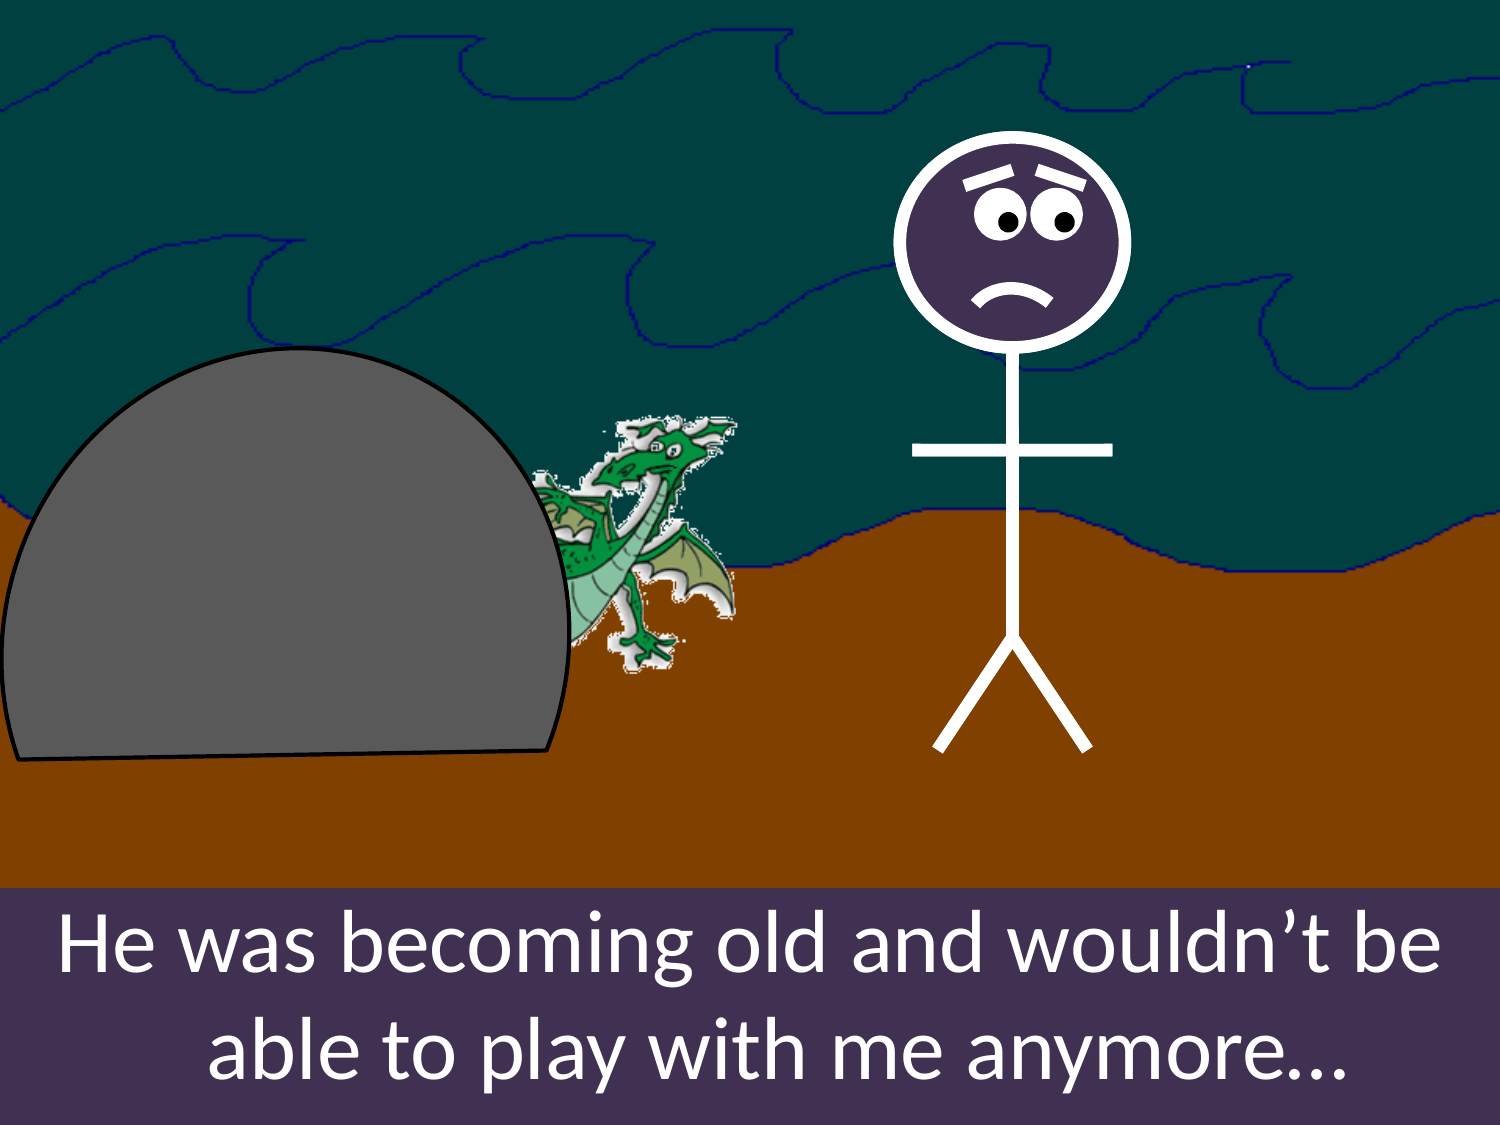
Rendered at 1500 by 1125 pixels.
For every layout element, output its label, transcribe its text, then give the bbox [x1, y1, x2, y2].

list He was becoming old and wouldn’t be able to play with me anymore… [0, 894, 1500, 1125]
picture [0, 0, 1500, 888]
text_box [899, 137, 1126, 751]
